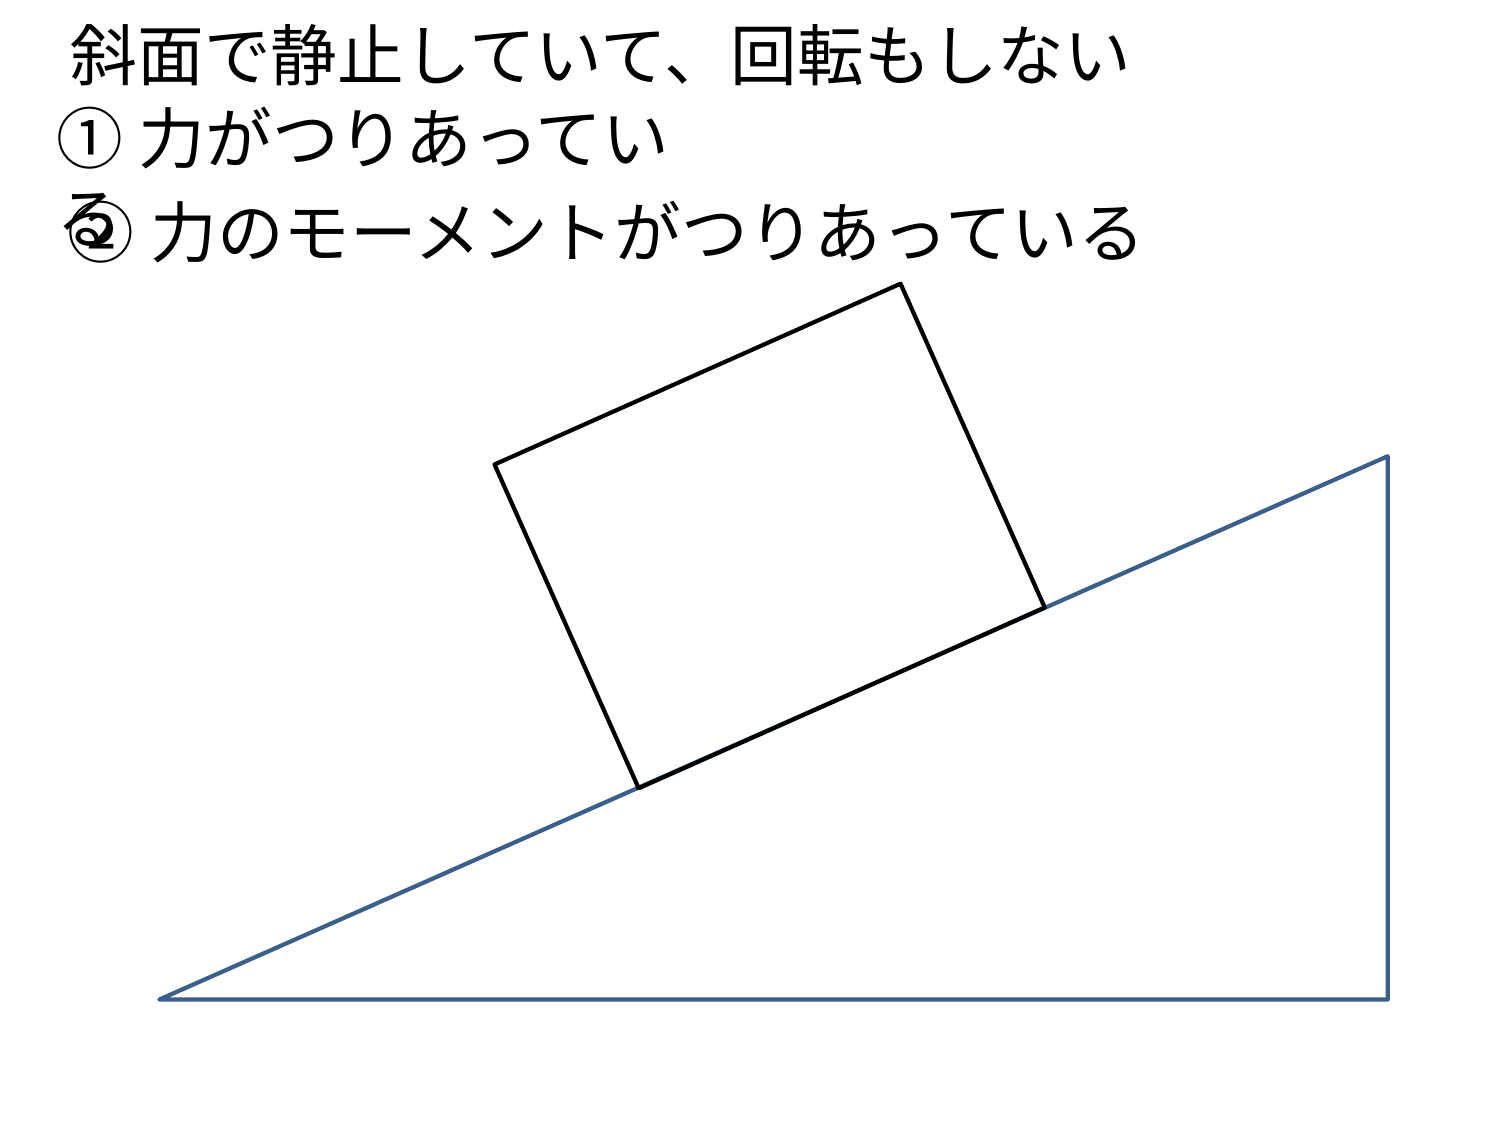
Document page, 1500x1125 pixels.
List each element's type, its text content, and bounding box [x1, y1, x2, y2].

text_box ②力のモーメントがつりあっている [53, 183, 1329, 358]
text_box [157, 454, 1390, 1002]
text_box 斜面で静止していて、回転もしない [56, 6, 1471, 101]
text_box [492, 358, 1047, 791]
text_box ①力がつりあっている [41, 89, 715, 265]
